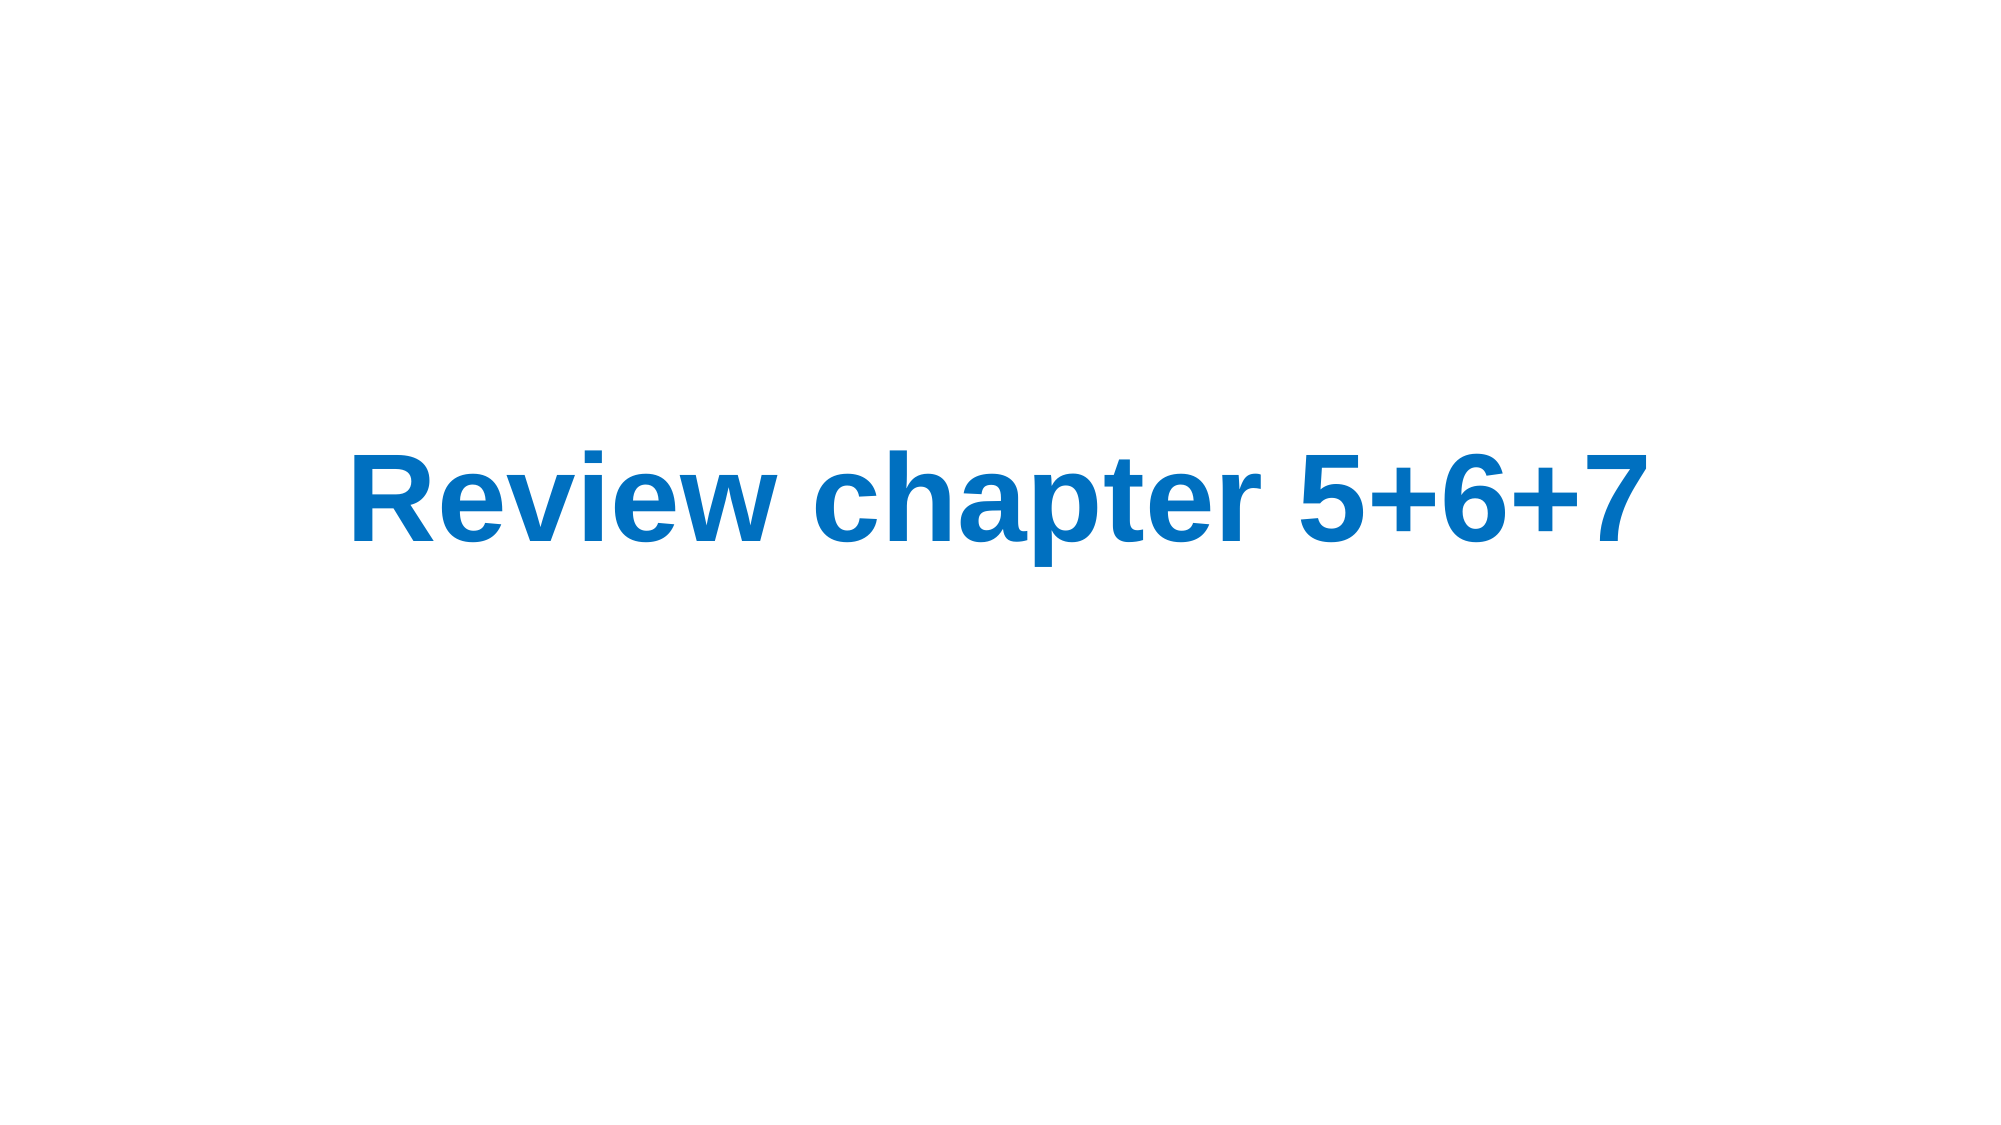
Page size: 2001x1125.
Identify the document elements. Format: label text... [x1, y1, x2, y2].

title Review chapter 5+6+7 [249, 184, 1750, 576]
